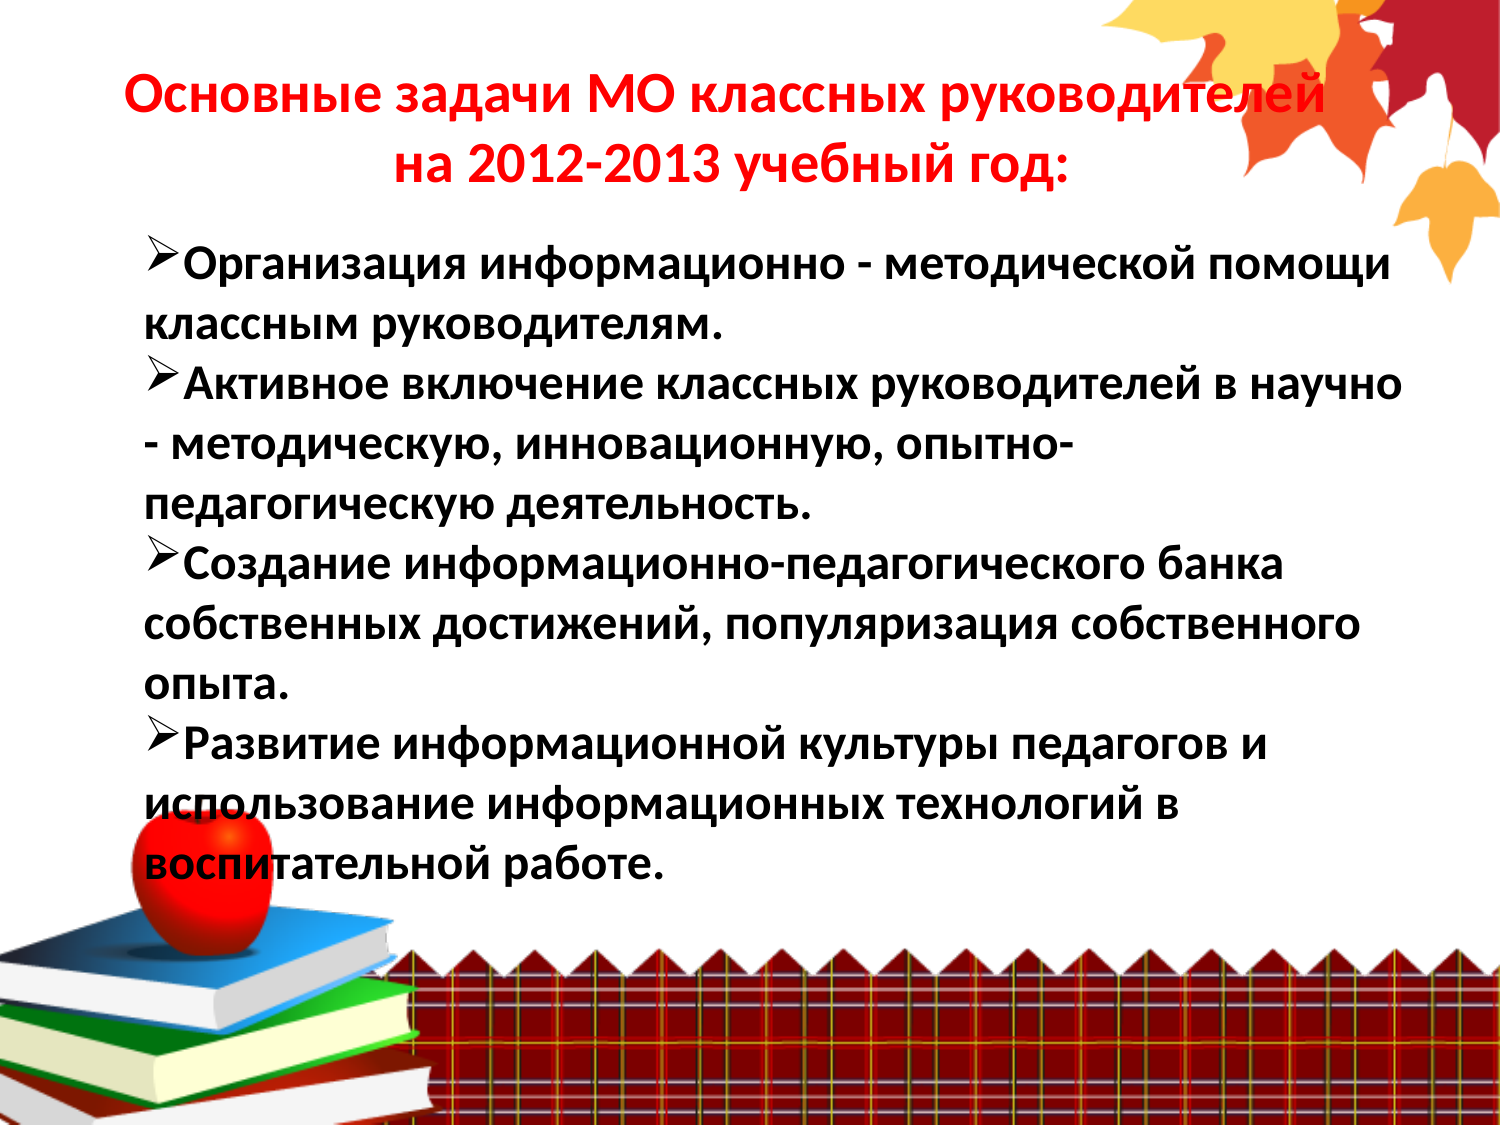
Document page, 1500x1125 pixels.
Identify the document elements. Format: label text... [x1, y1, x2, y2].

picture [0, 0, 1500, 1125]
text_box Основные задачи МО классных руководителей на 2012-2013 учебный год: [105, 46, 1360, 202]
text_box Организация информационно - методической помощи классным руководителям. Активное включение классных руководителей в научно - методическую, инновационную, опытно-педагогическую деятельность. Создание информационно-педагогического банка собственных достижений, популяризация собственного опыта. Развитие информационной культуры педагогов и использование информационных технологий в воспитательной работе. [128, 222, 1430, 898]
